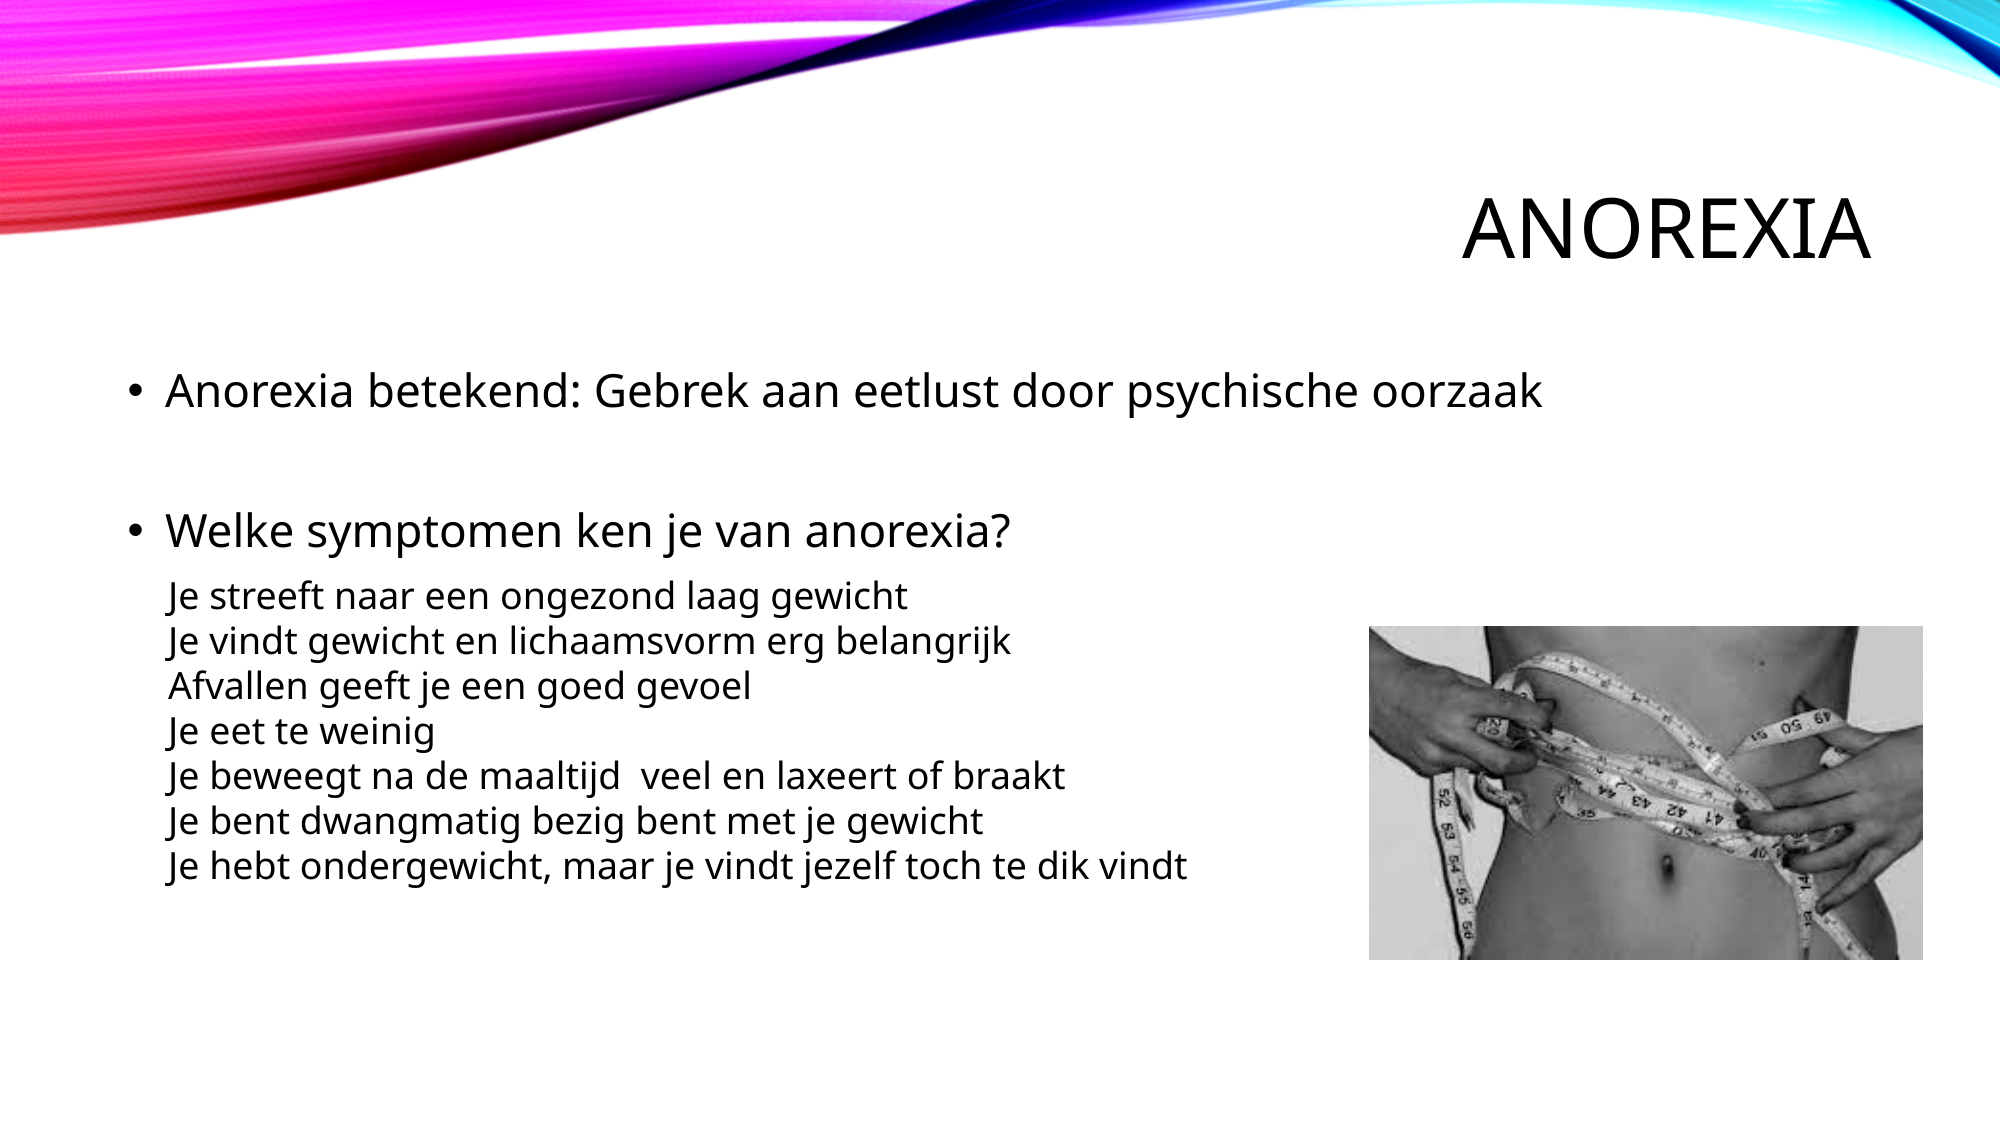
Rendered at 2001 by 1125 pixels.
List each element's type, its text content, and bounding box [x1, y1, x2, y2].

list Anorexia betekend: Gebrek aan eetlust door psychische oorzaak Welke symptomen ken je van anorexia? [112, 360, 1847, 583]
picture [1910, 0, 2000, 45]
picture [1369, 626, 1924, 960]
text_box Je streeft naar een ongezond laag gewicht Je vindt gewicht en lichaamsvorm erg belangrijk Afvallen geeft je een goed gevoel Je eet te weinig Je beweegt na de maaltijd veel en laxeert of braakt Je bent dwangmatig bezig bent met je gewicht Je hebt ondergewicht, maar je vindt jezelf toch te dik vindt [153, 565, 1301, 895]
title Anorexia [474, 125, 1888, 338]
picture [1890, 0, 2000, 75]
picture [0, 0, 2000, 237]
